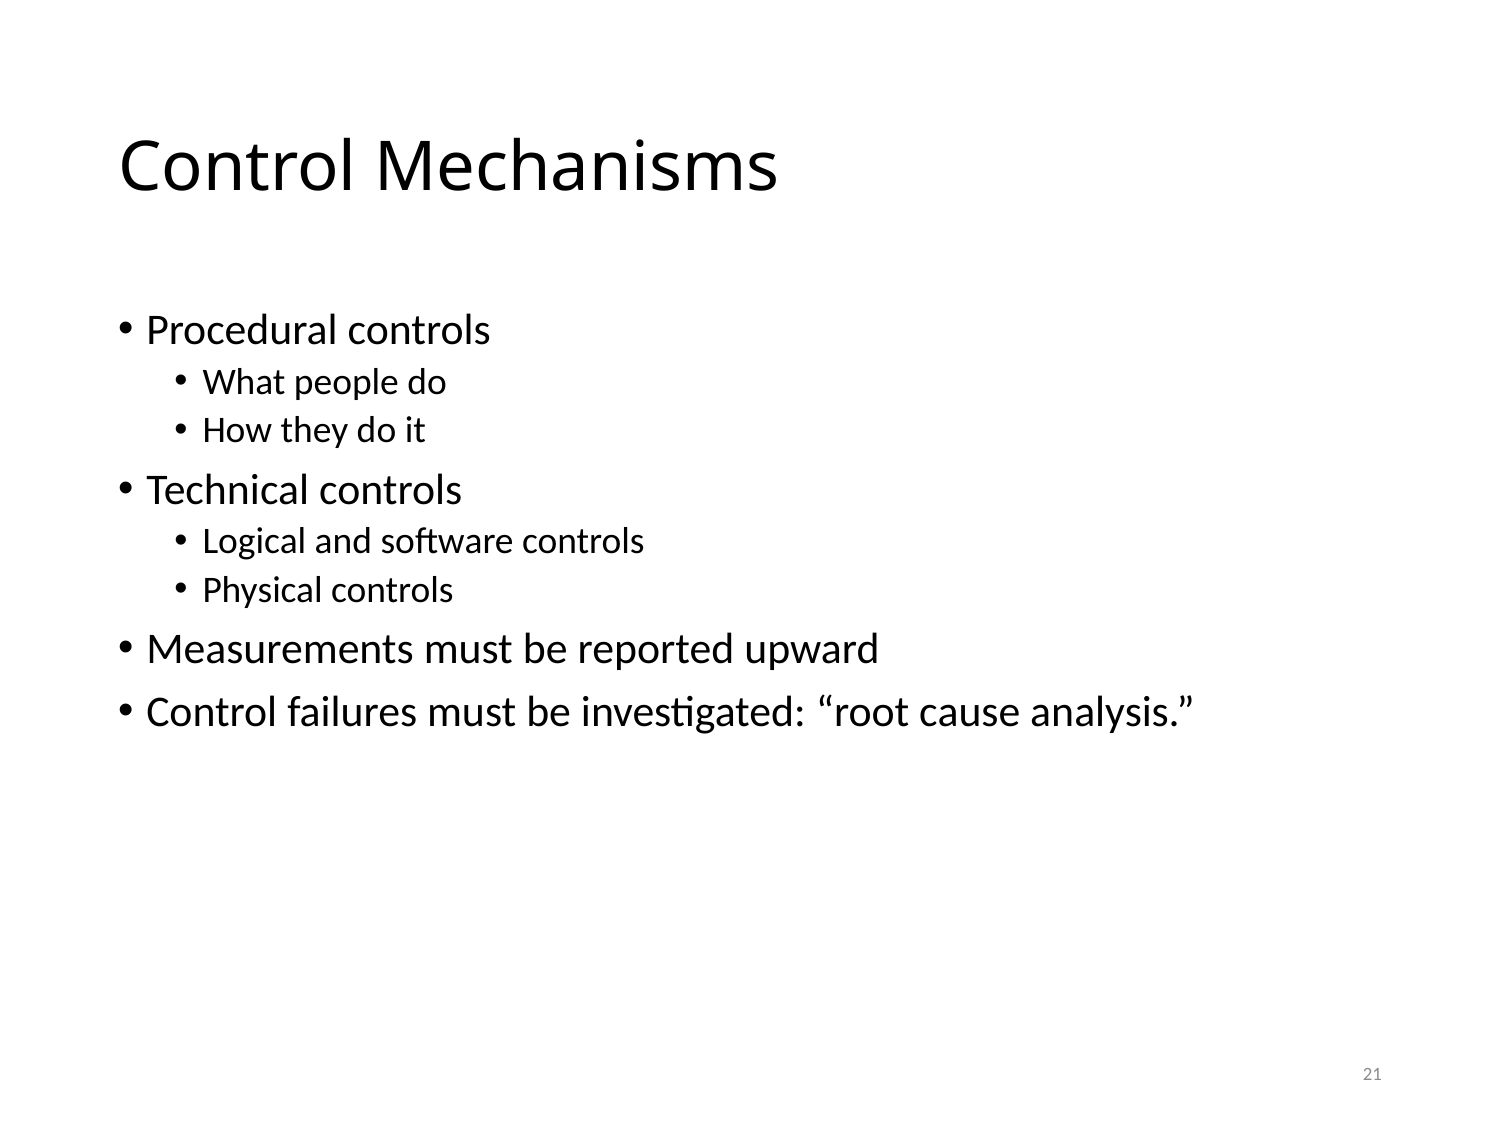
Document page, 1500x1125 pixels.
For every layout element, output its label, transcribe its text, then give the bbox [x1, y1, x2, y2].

slide_number 21 [1059, 1042, 1397, 1103]
title Control Mechanisms [103, 59, 1397, 278]
list Procedural controls What people do How they do it Technical controls Logical and software controls Physical controls Measurements must be reported upward Control failures must be investigated: “root cause analysis.” [103, 299, 1397, 1014]
